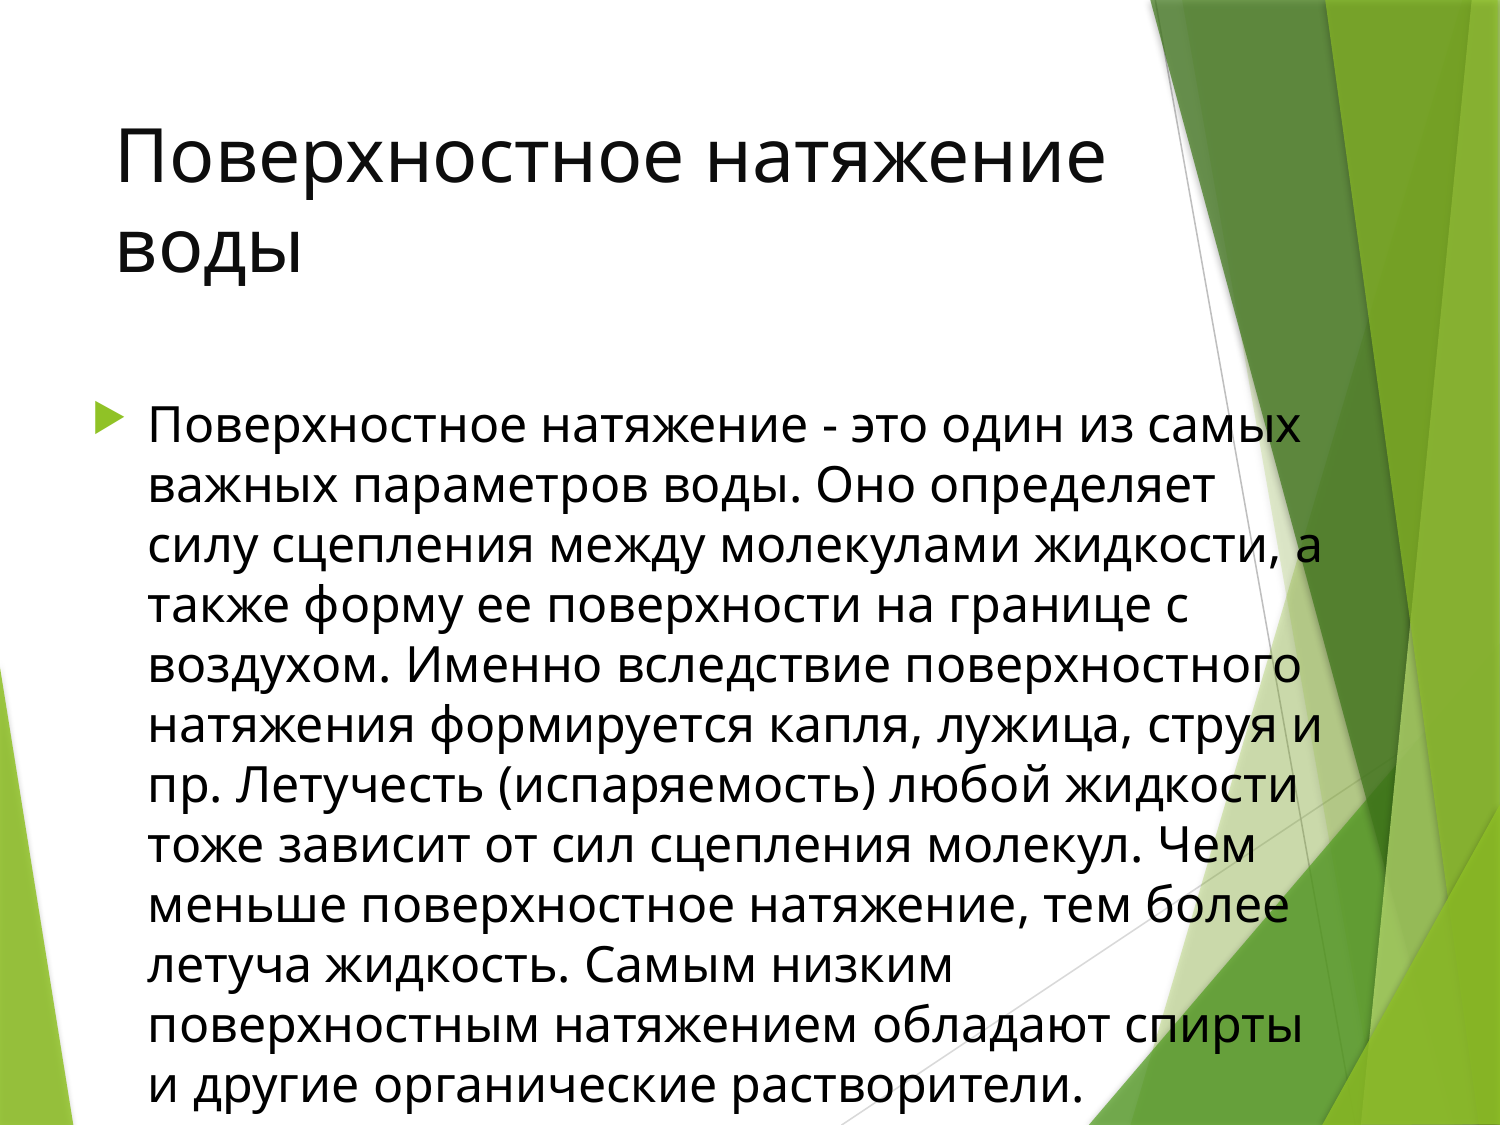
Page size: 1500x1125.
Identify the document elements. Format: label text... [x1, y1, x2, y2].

title Поверхностное натяжение воды [99, 99, 1142, 317]
list Поверхностное натяжение - это один из самых важных параметров воды. Оно определяет силу сцепления между молекулами жидкости, а также форму ее поверхности на границе с воздухом. Именно вследствие поверхностного натяжения формируется капля, лужица, струя и пр. Летучесть (испаряемость) любой жидкости тоже зависит от сил сцепления молекул. Чем меньше поверхностное натяжение, тем более летуча жидкость. Самым низким поверхностным натяжением обладают спирты и другие органические растворители. [76, 385, 1341, 1125]
